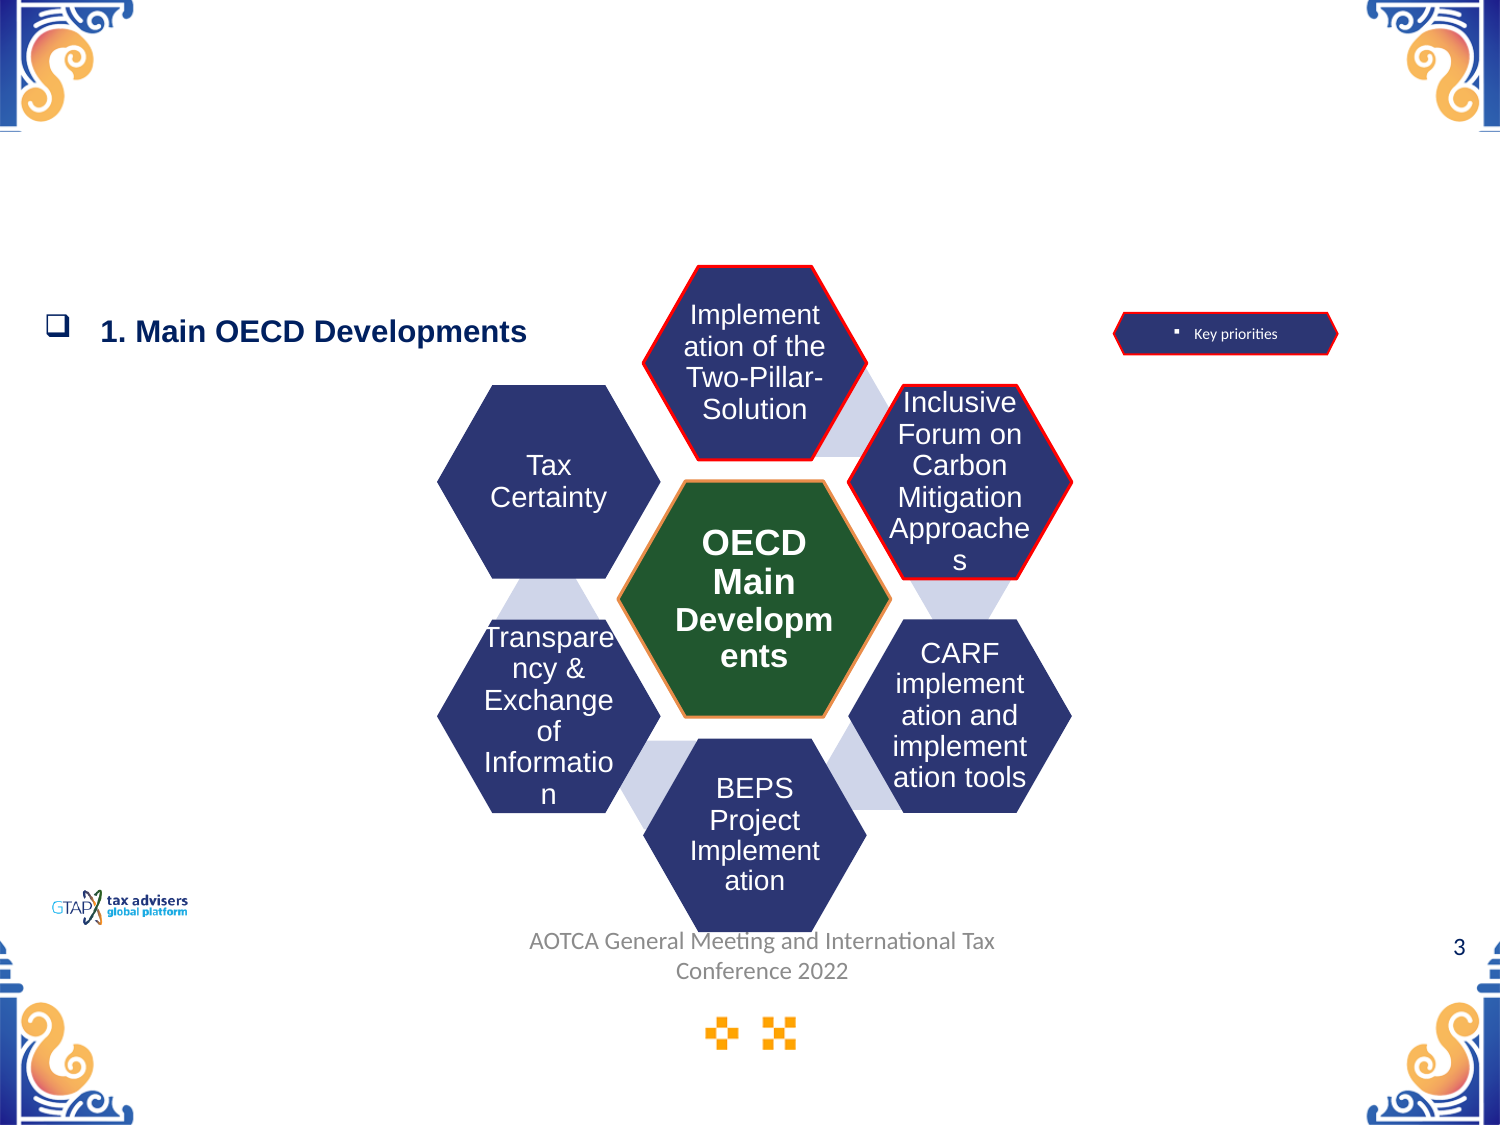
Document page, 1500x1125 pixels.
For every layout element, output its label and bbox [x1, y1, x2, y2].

picture [0, 0, 1500, 1125]
text_box [104, 266, 1404, 932]
